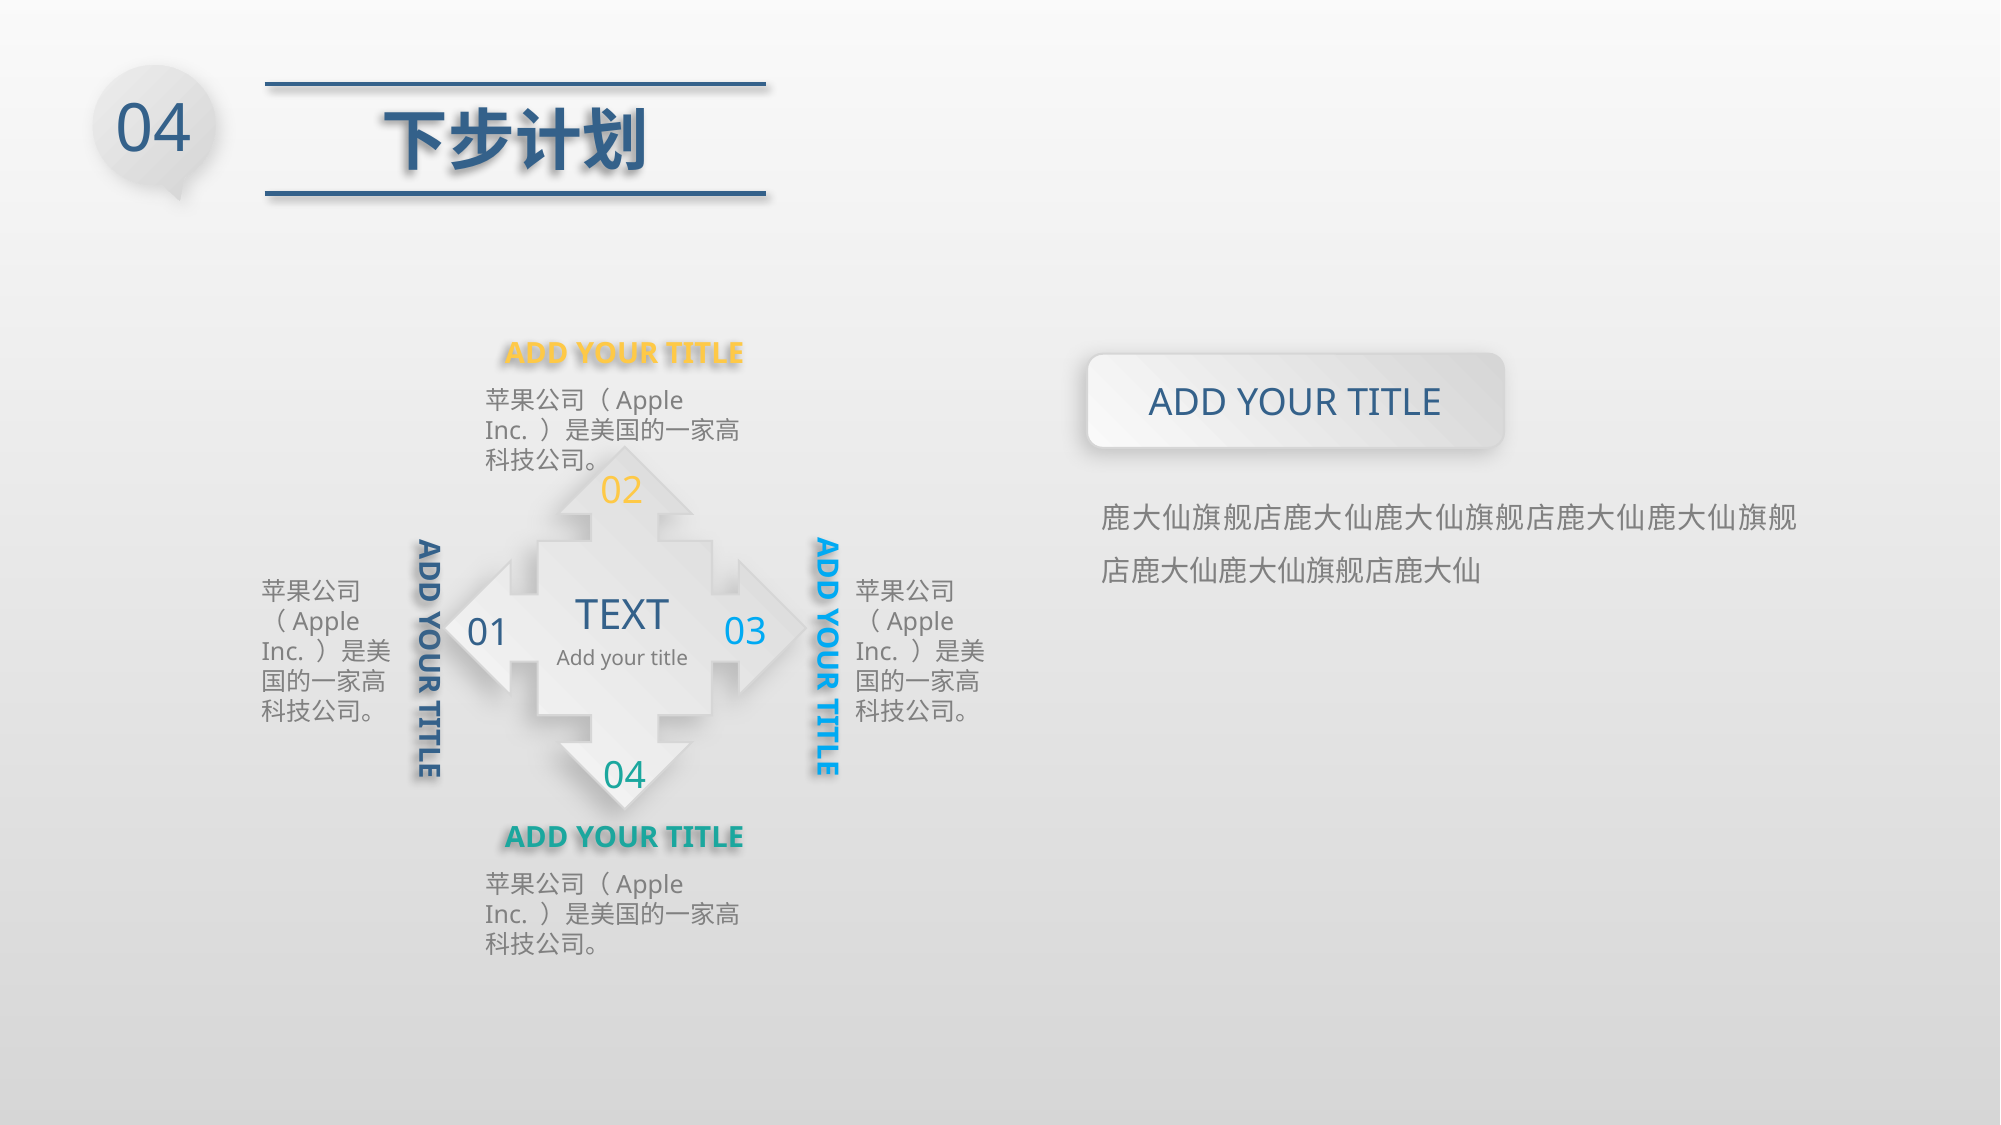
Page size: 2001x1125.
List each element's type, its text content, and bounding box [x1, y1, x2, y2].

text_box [1086, 353, 1504, 448]
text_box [246, 525, 443, 755]
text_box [92, 65, 216, 186]
text_box 鹿大仙旗舰店鹿大仙鹿大仙旗舰店鹿大仙鹿大仙旗舰店鹿大仙鹿大仙旗舰店鹿大仙 [1087, 474, 1813, 595]
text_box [443, 446, 807, 810]
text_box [807, 522, 1008, 752]
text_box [470, 811, 780, 938]
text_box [264, 84, 767, 194]
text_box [470, 326, 780, 446]
